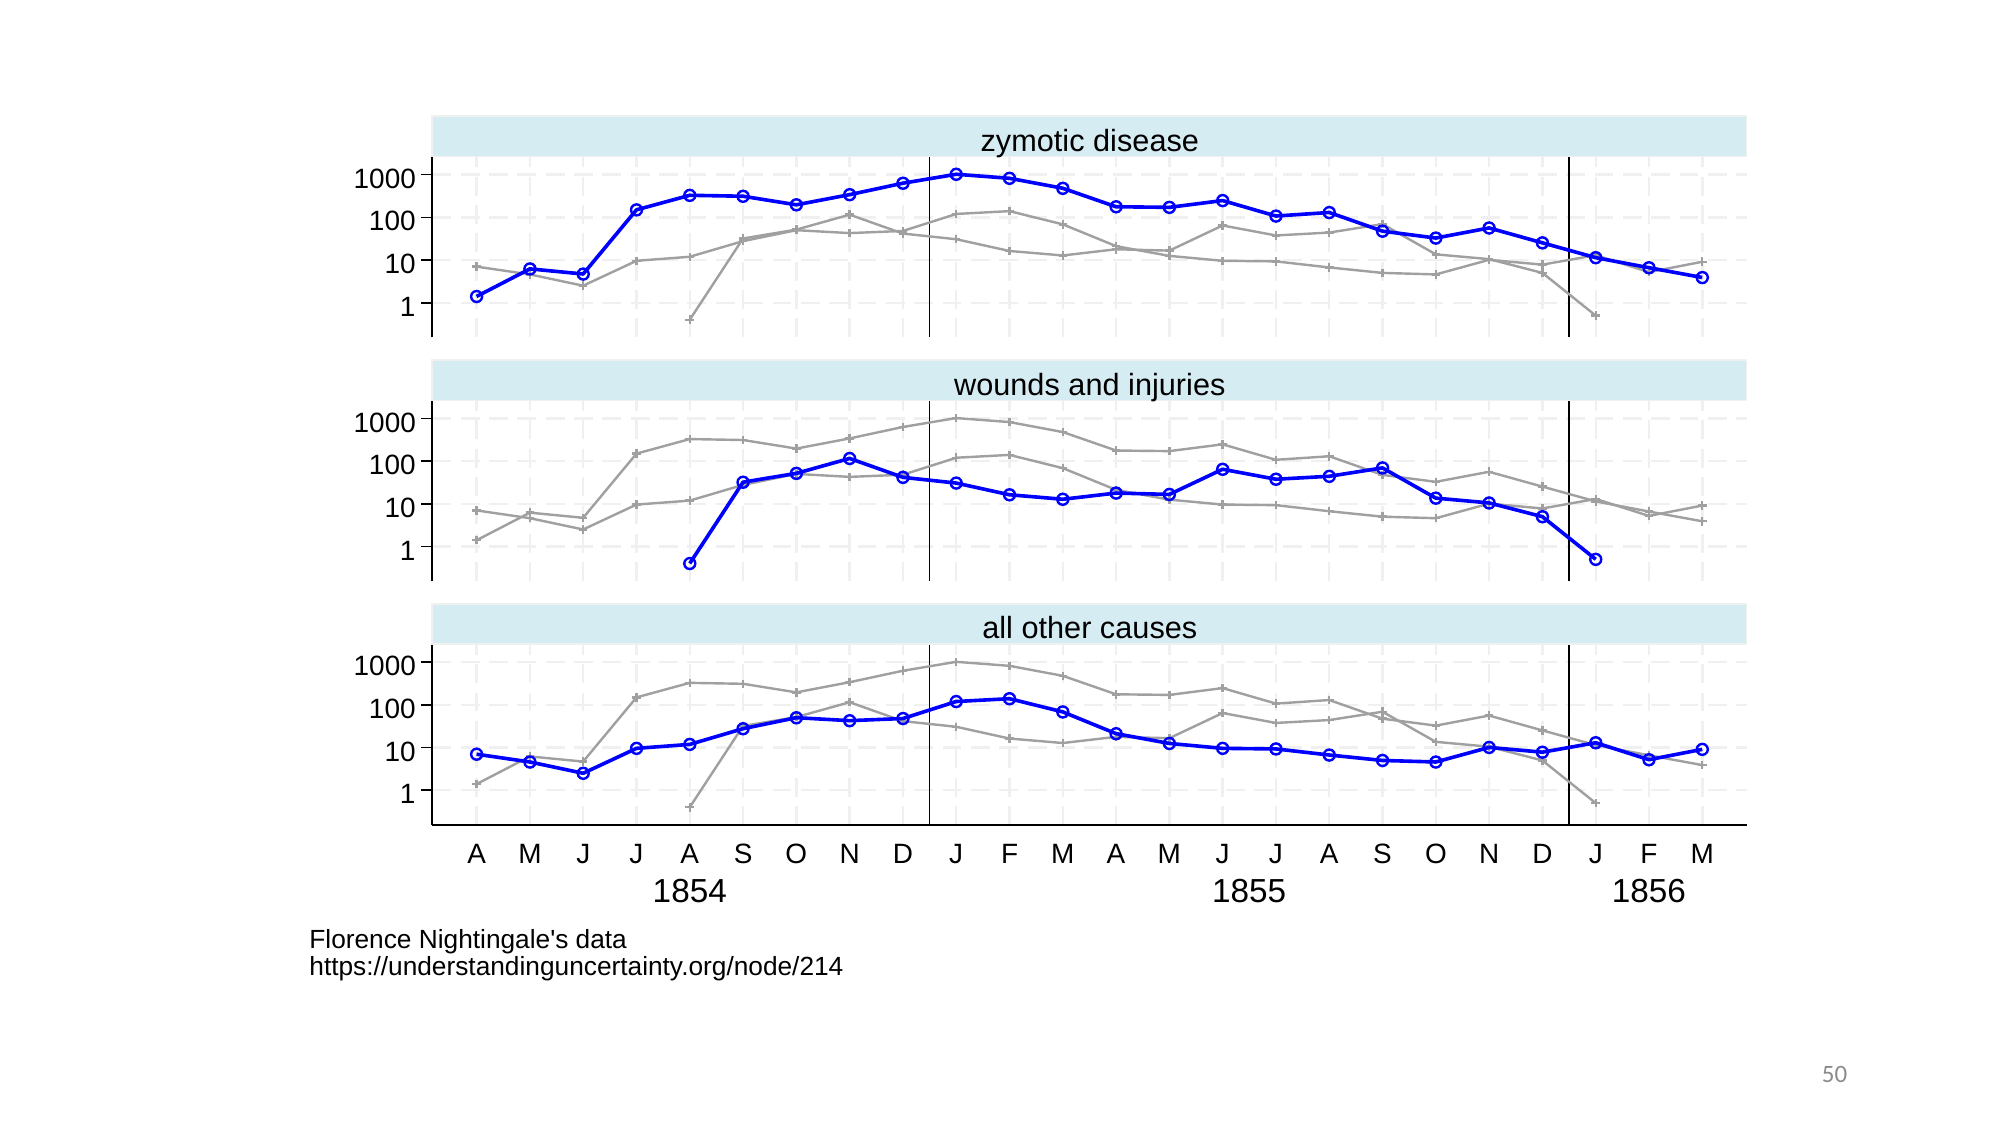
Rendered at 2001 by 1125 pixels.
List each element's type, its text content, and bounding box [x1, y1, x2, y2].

picture [237, 71, 1812, 1017]
slide_number 50 [1412, 1042, 1863, 1103]
